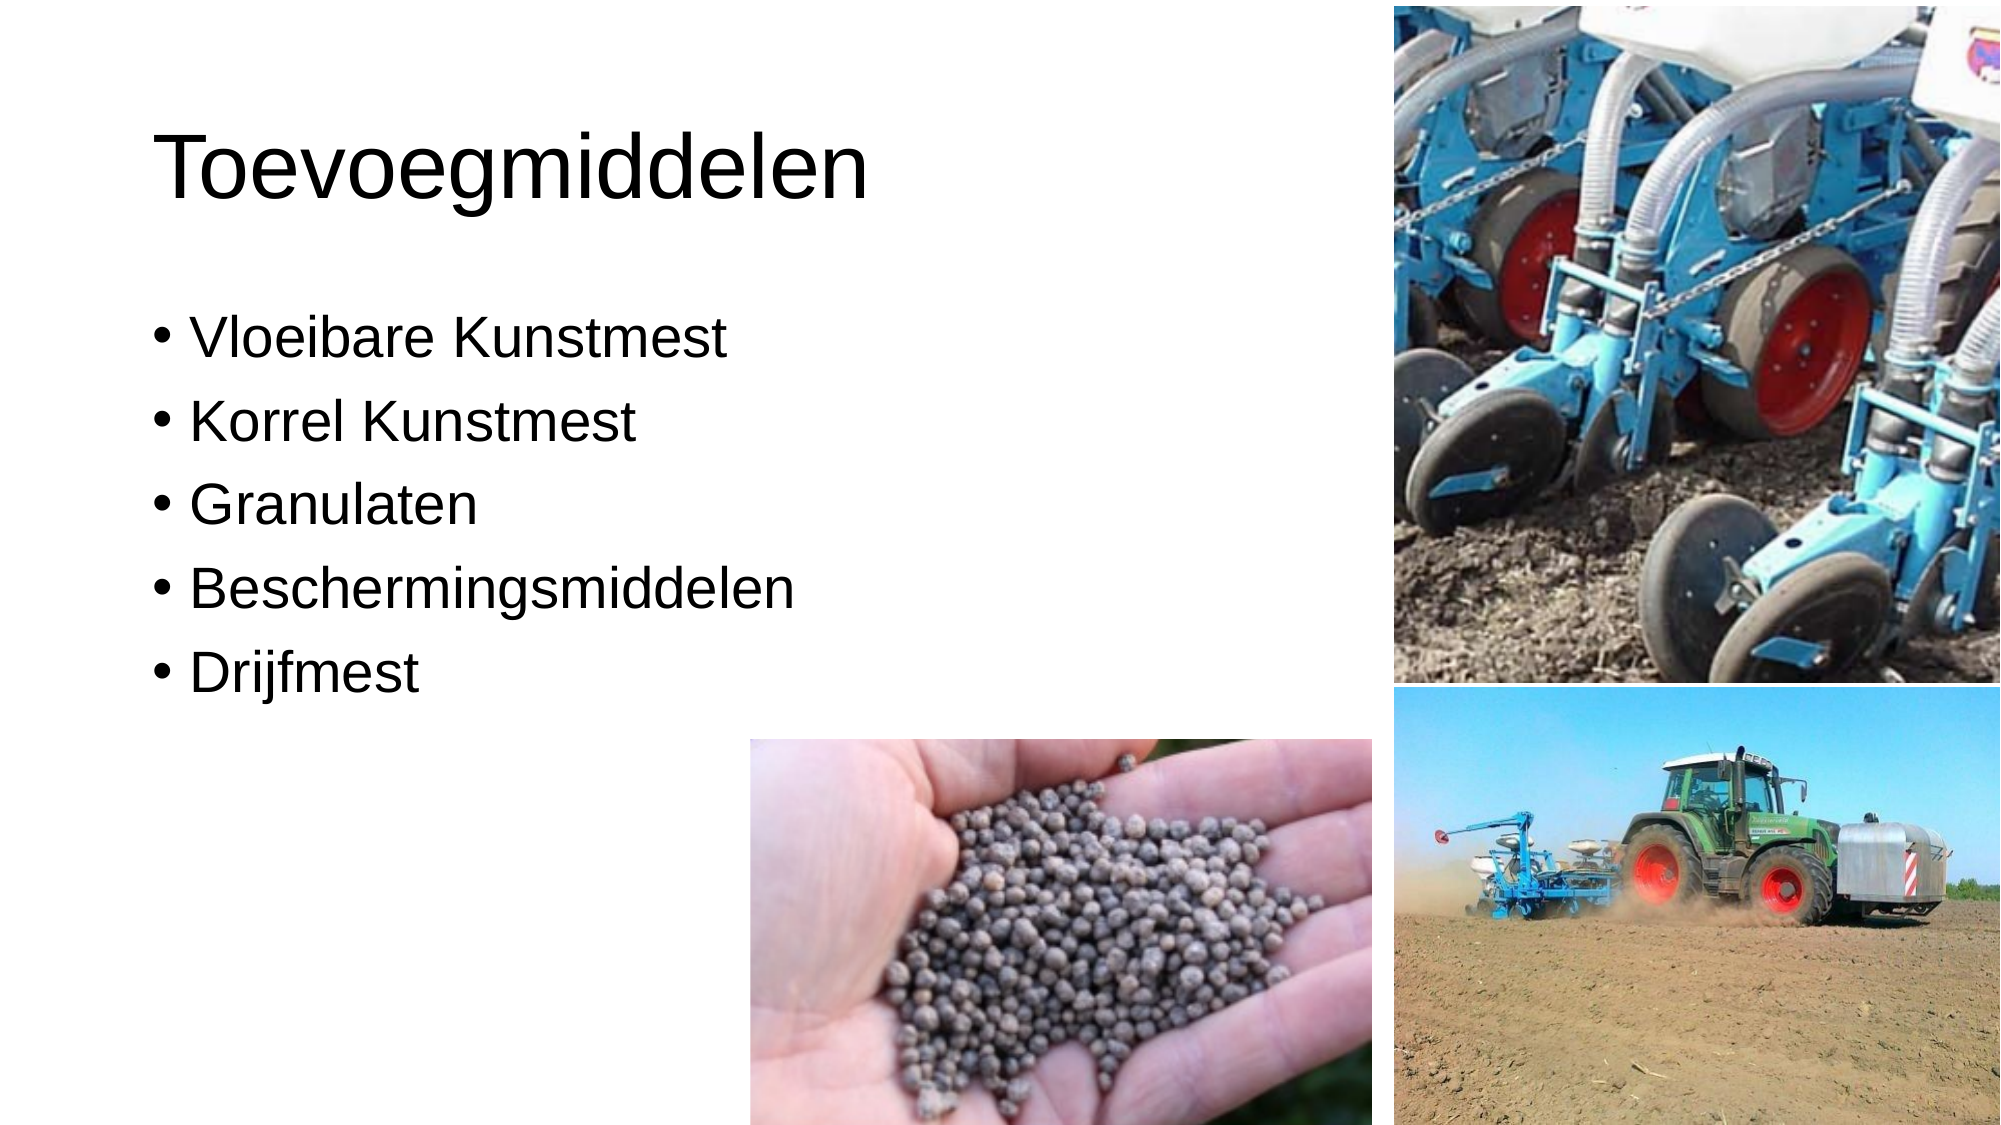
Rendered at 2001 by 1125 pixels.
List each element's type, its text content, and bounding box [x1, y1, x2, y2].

picture [1394, 687, 2000, 1125]
picture [1394, 6, 2000, 683]
picture [750, 739, 1372, 1125]
title Toevoegmiddelen [137, 59, 1394, 278]
list Vloeibare Kunstmest Korrel Kunstmest Granulaten Beschermingsmiddelen Drijfmest [137, 299, 1863, 1014]
